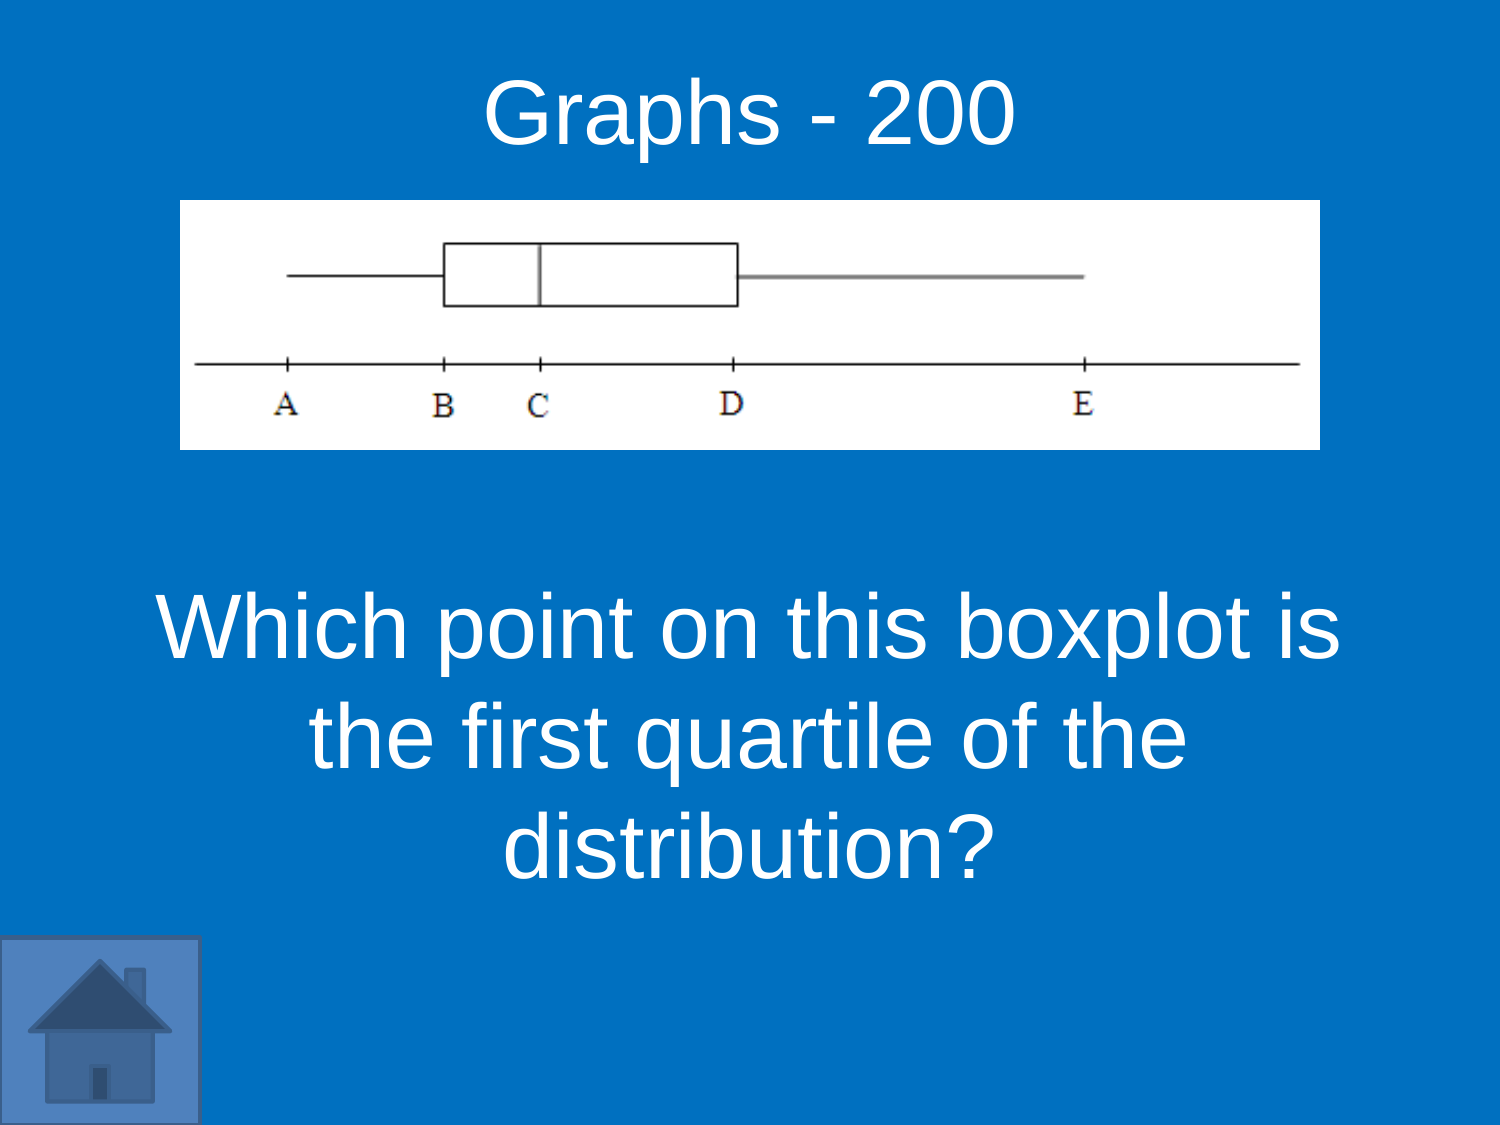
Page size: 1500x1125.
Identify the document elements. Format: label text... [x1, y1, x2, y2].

text_box [0, 935, 202, 1125]
text_box Graphs - 200 [74, 45, 1425, 233]
picture [180, 200, 1320, 450]
text_box Which point on this boxplot is the first quartile of the distribution? [74, 249, 1425, 1088]
